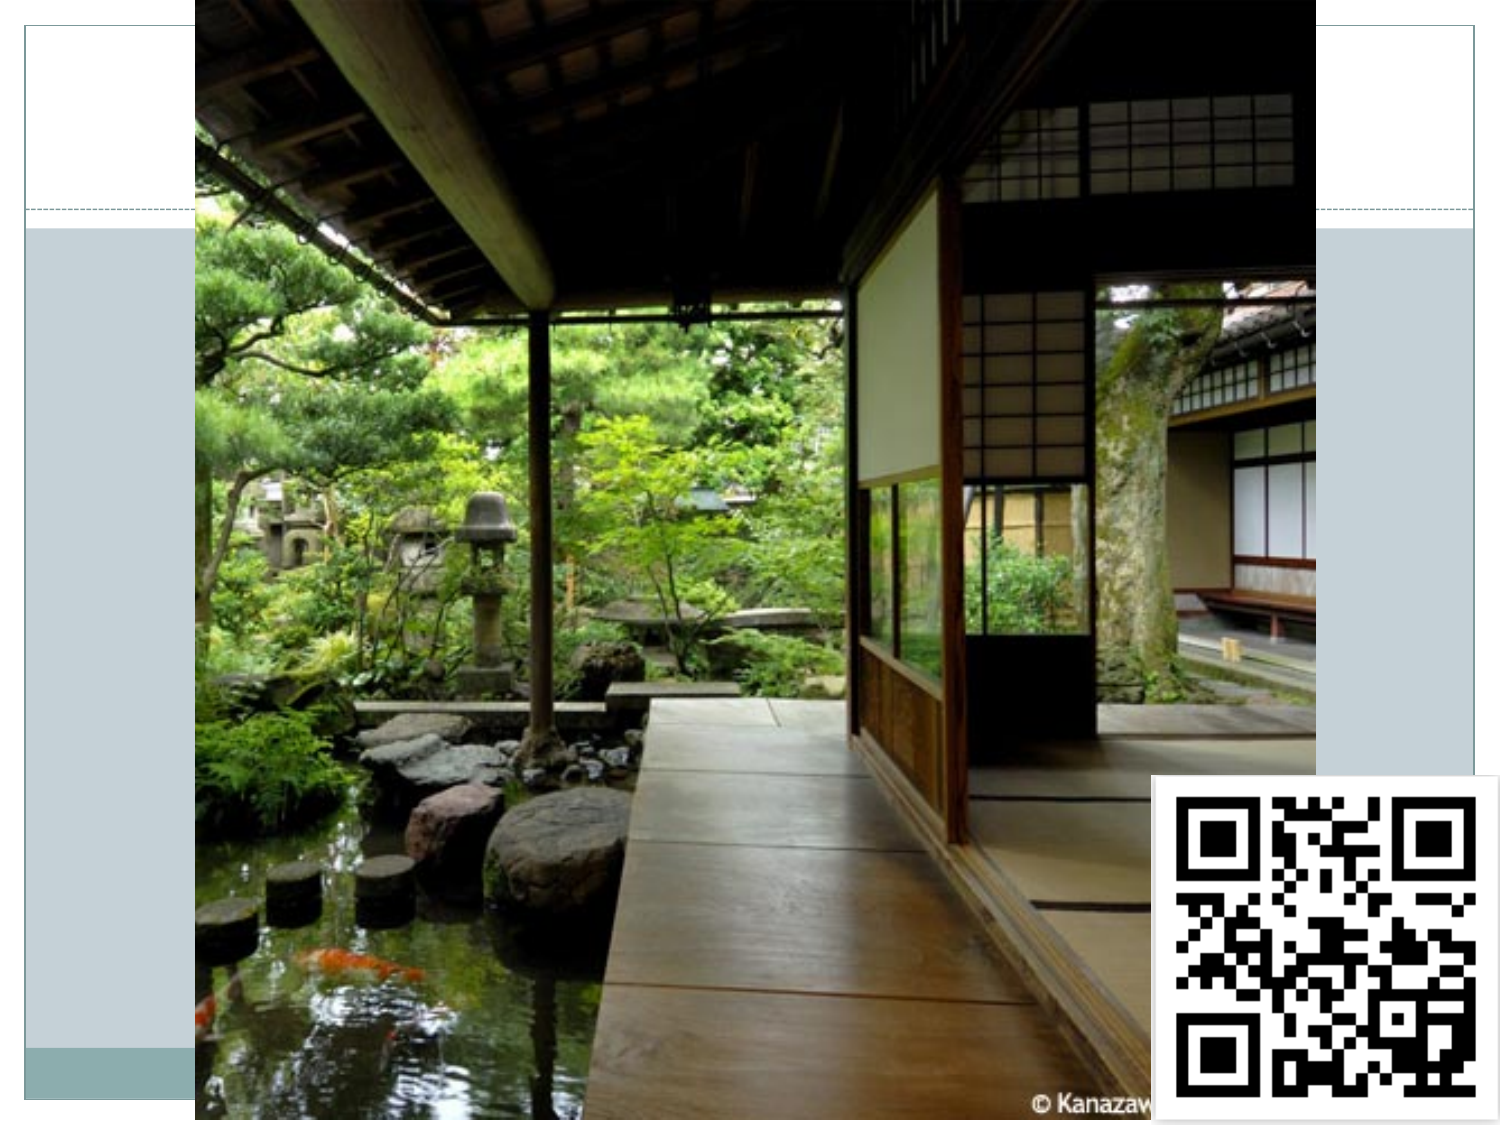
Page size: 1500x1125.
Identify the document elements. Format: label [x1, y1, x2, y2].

picture [194, 0, 1500, 1125]
